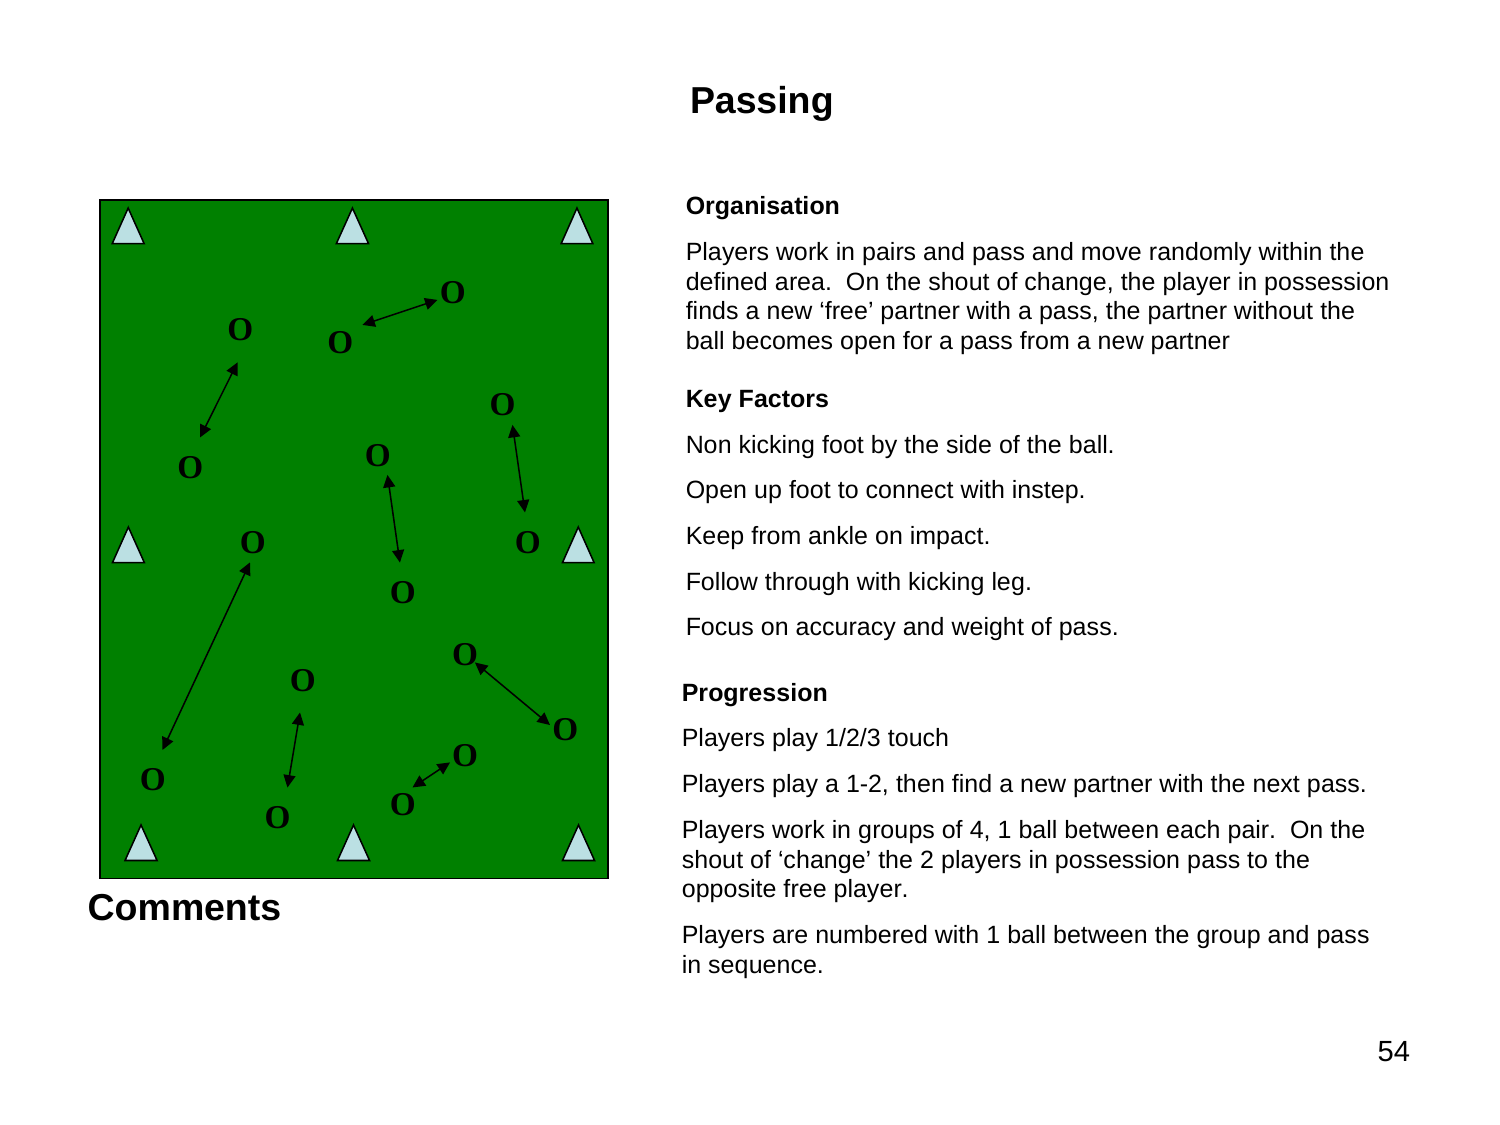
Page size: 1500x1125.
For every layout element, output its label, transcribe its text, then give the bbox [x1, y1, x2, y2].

text_box O [424, 262, 488, 318]
text_box [337, 824, 370, 861]
text_box [336, 207, 369, 244]
text_box [508, 424, 530, 513]
text_box O [249, 787, 313, 843]
text_box O [437, 724, 500, 781]
text_box Passing [253, 0, 1270, 198]
text_box [124, 824, 157, 861]
text_box [562, 824, 595, 861]
text_box [162, 562, 251, 750]
text_box O [374, 774, 438, 831]
text_box O [274, 649, 338, 706]
text_box O [499, 512, 550, 568]
text_box [474, 662, 550, 726]
text_box [283, 712, 305, 788]
text_box O [437, 624, 488, 681]
text_box O [162, 437, 213, 493]
text_box [383, 474, 405, 563]
text_box O [350, 424, 388, 481]
text_box <number> [1074, 1024, 1425, 1103]
text_box Comments [72, 874, 624, 936]
text_box Key Factors Non kicking foot by the side of the ball. Open up foot to connect with instep. Keep from ankle on impact. Follow through with kicking leg. Focus on accuracy and weight of pass. [671, 375, 1396, 649]
text_box O [212, 299, 288, 356]
text_box O [374, 562, 450, 618]
text_box [412, 762, 451, 788]
text_box [112, 527, 145, 563]
text_box [561, 207, 593, 244]
text_box O [474, 374, 513, 431]
text_box [200, 362, 238, 438]
text_box O [312, 312, 388, 368]
text_box [562, 527, 594, 563]
text_box O [125, 749, 213, 806]
text_box Organisation Players work in pairs and pass and move randomly within the defined area. On the shout of change, the player in possession finds a new ‘free’ partner with a pass, the partner without the ball becomes open for a pass from a new partner [671, 181, 1412, 363]
text_box O [537, 699, 588, 756]
text_box [99, 200, 608, 879]
text_box O [224, 512, 288, 568]
text_box [112, 207, 144, 244]
text_box [362, 297, 438, 327]
text_box Progression Players play 1/2/3 touch Players play a 1-2, then find a new partner with the next pass. Players work in groups of 4, 1 ball between each pair. On the shout of ‘change’ the 2 players in possession pass to the opposite free player. Players are numbered with 1 ball between the group and pass in sequence. [667, 668, 1412, 987]
